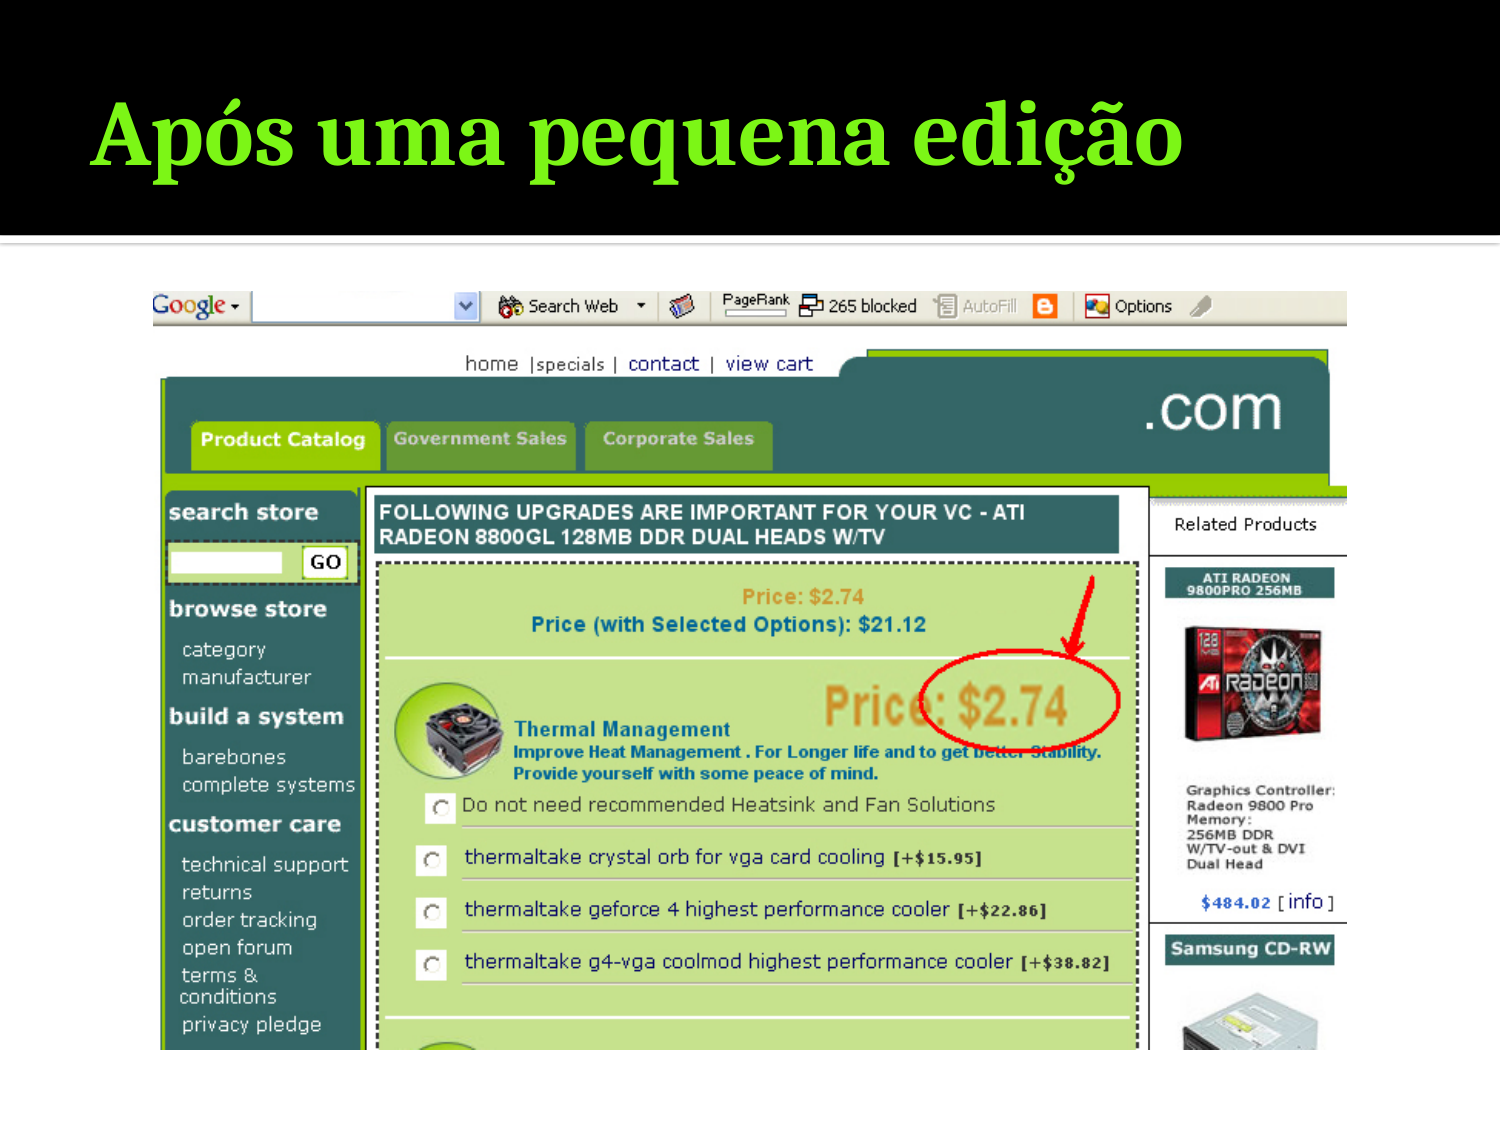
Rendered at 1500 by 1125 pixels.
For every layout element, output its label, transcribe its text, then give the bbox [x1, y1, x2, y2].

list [153, 291, 1347, 1050]
title Após uma pequena edição [75, 25, 1425, 231]
